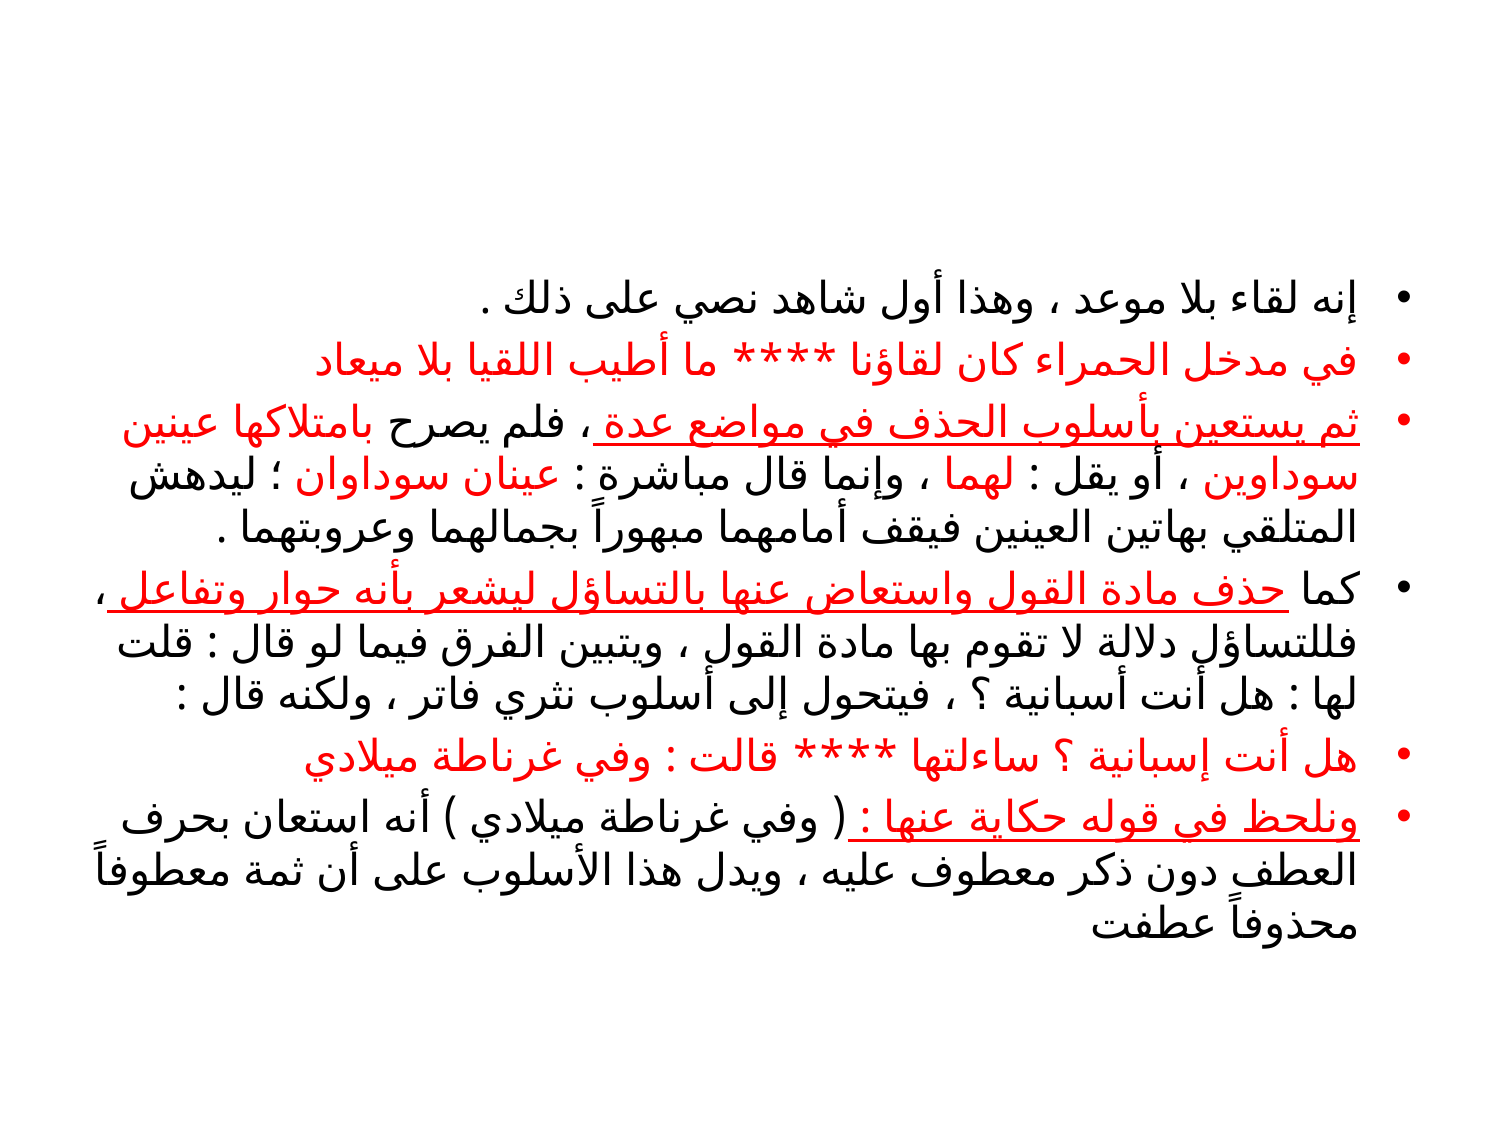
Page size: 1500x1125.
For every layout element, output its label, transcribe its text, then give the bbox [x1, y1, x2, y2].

list إنه لقاء بلا موعد ، وهذا أول شاهد نصي على ذلك . في مدخل الحمراء كان لقاؤنا **** ما أطيب اللقيا بلا ميعاد ثم يستعين بأسلوب الحذف في مواضع عدة ، فلم يصرح بامتلاكها عينين سوداوين ، أو يقل : لهما ، وإنما قال مباشرة : عينان سوداوان ؛ ليدهش المتلقي بهاتين العينين فيقف أمامهما مبهوراً بجمالهما وعروبتهما . كما حذف مادة القول واستعاض عنها بالتساؤل ليشعر بأنه حوار وتفاعل ، فللتساؤل دلالة لا تقوم بها مادة القول ، ويتبين الفرق فيما لو قال : قلت لها : هل أنت أسبانية ؟ ، فيتحول إلى أسلوب نثري فاتر ، ولكنه قال : هل أنت إسبانية ؟ ساءلتها **** قالت : وفي غرناطة ميلادي ونلحظ في قوله حكاية عنها : ( وفي غرناطة ميلادي ) أنه استعان بحرف العطف دون ذكر معطوف عليه ، ويدل هذا الأسلوب على أن ثمة معطوفاً محذوفاً عطفت [75, 262, 1425, 1005]
